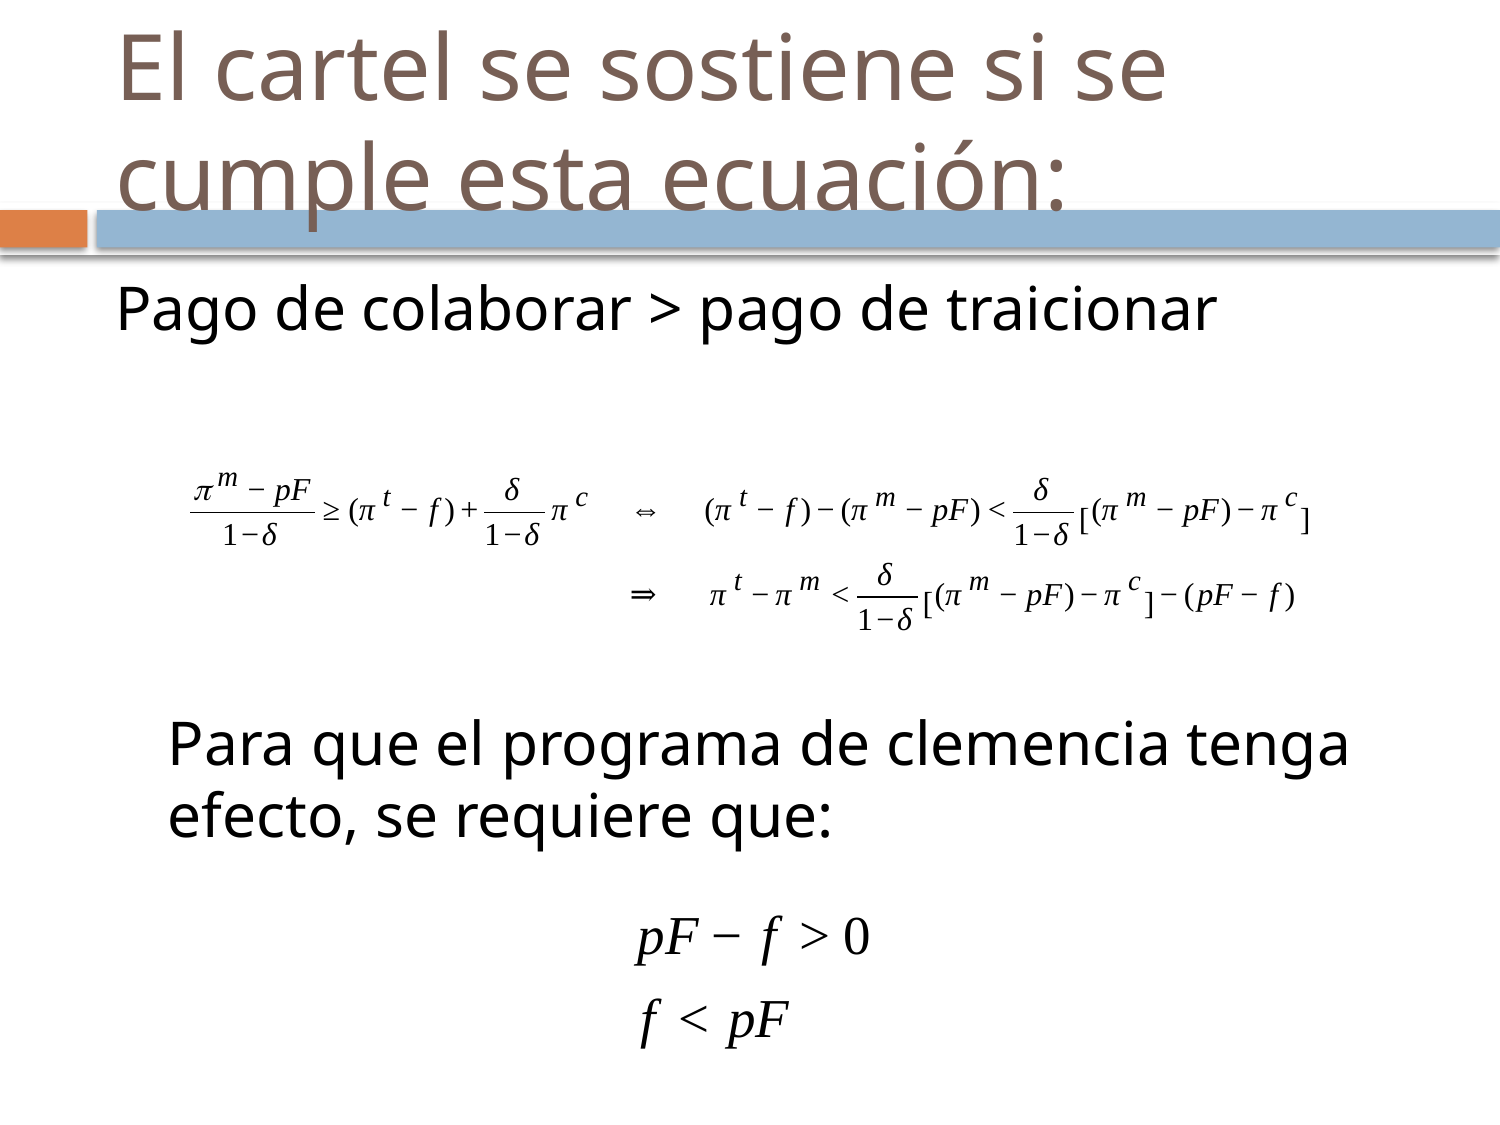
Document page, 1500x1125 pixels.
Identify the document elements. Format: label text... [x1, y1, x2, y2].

title El cartel se sostiene si se cumple esta ecuación: [100, 37, 1438, 200]
list Pago de colaborar > pago de traicionar Para que el programa de clemencia tenga efecto, se requiere que: [100, 262, 1438, 1000]
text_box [620, 910, 913, 1125]
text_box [183, 461, 1317, 676]
